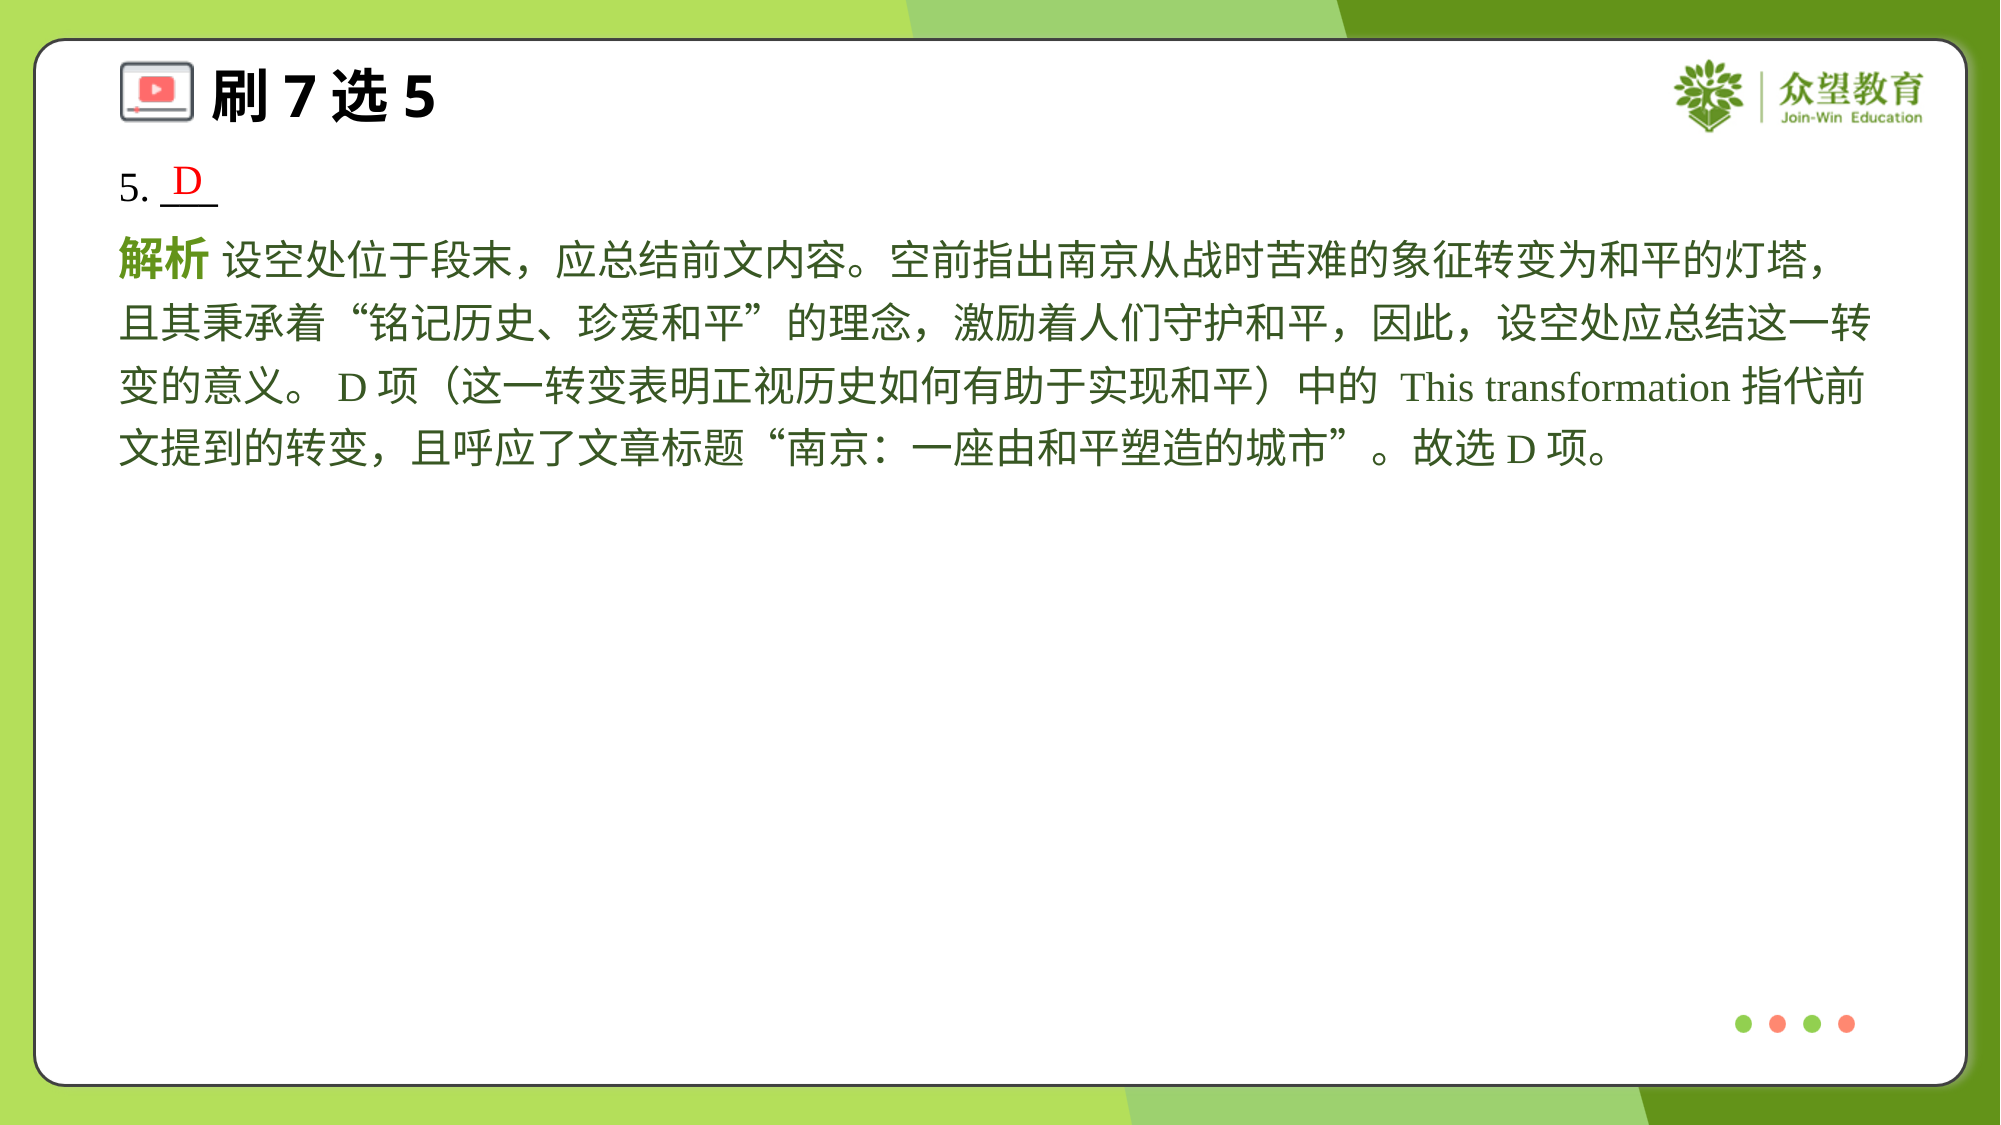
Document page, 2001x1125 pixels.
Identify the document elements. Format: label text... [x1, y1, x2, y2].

text_box 解析 设空处位于段末，应总结前文内容。空前指出南京从战时苦难的象征转变为和平的灯塔，且其秉承着“铭记历史、珍爱和平”的理念，激励着人们守护和平，因此，设空处应总结这一转变的意义。D项（这一转变表明正视历史如何有助于实现和平）中的 This transformation指代前文提到的转变，且呼应了文章标题“南京：一座由和平塑造的城市”。故选D项。 [118, 215, 1883, 468]
text_box D [167, 140, 208, 199]
text_box 5. ___ [118, 146, 1883, 204]
picture [0, 0, 2000, 1125]
